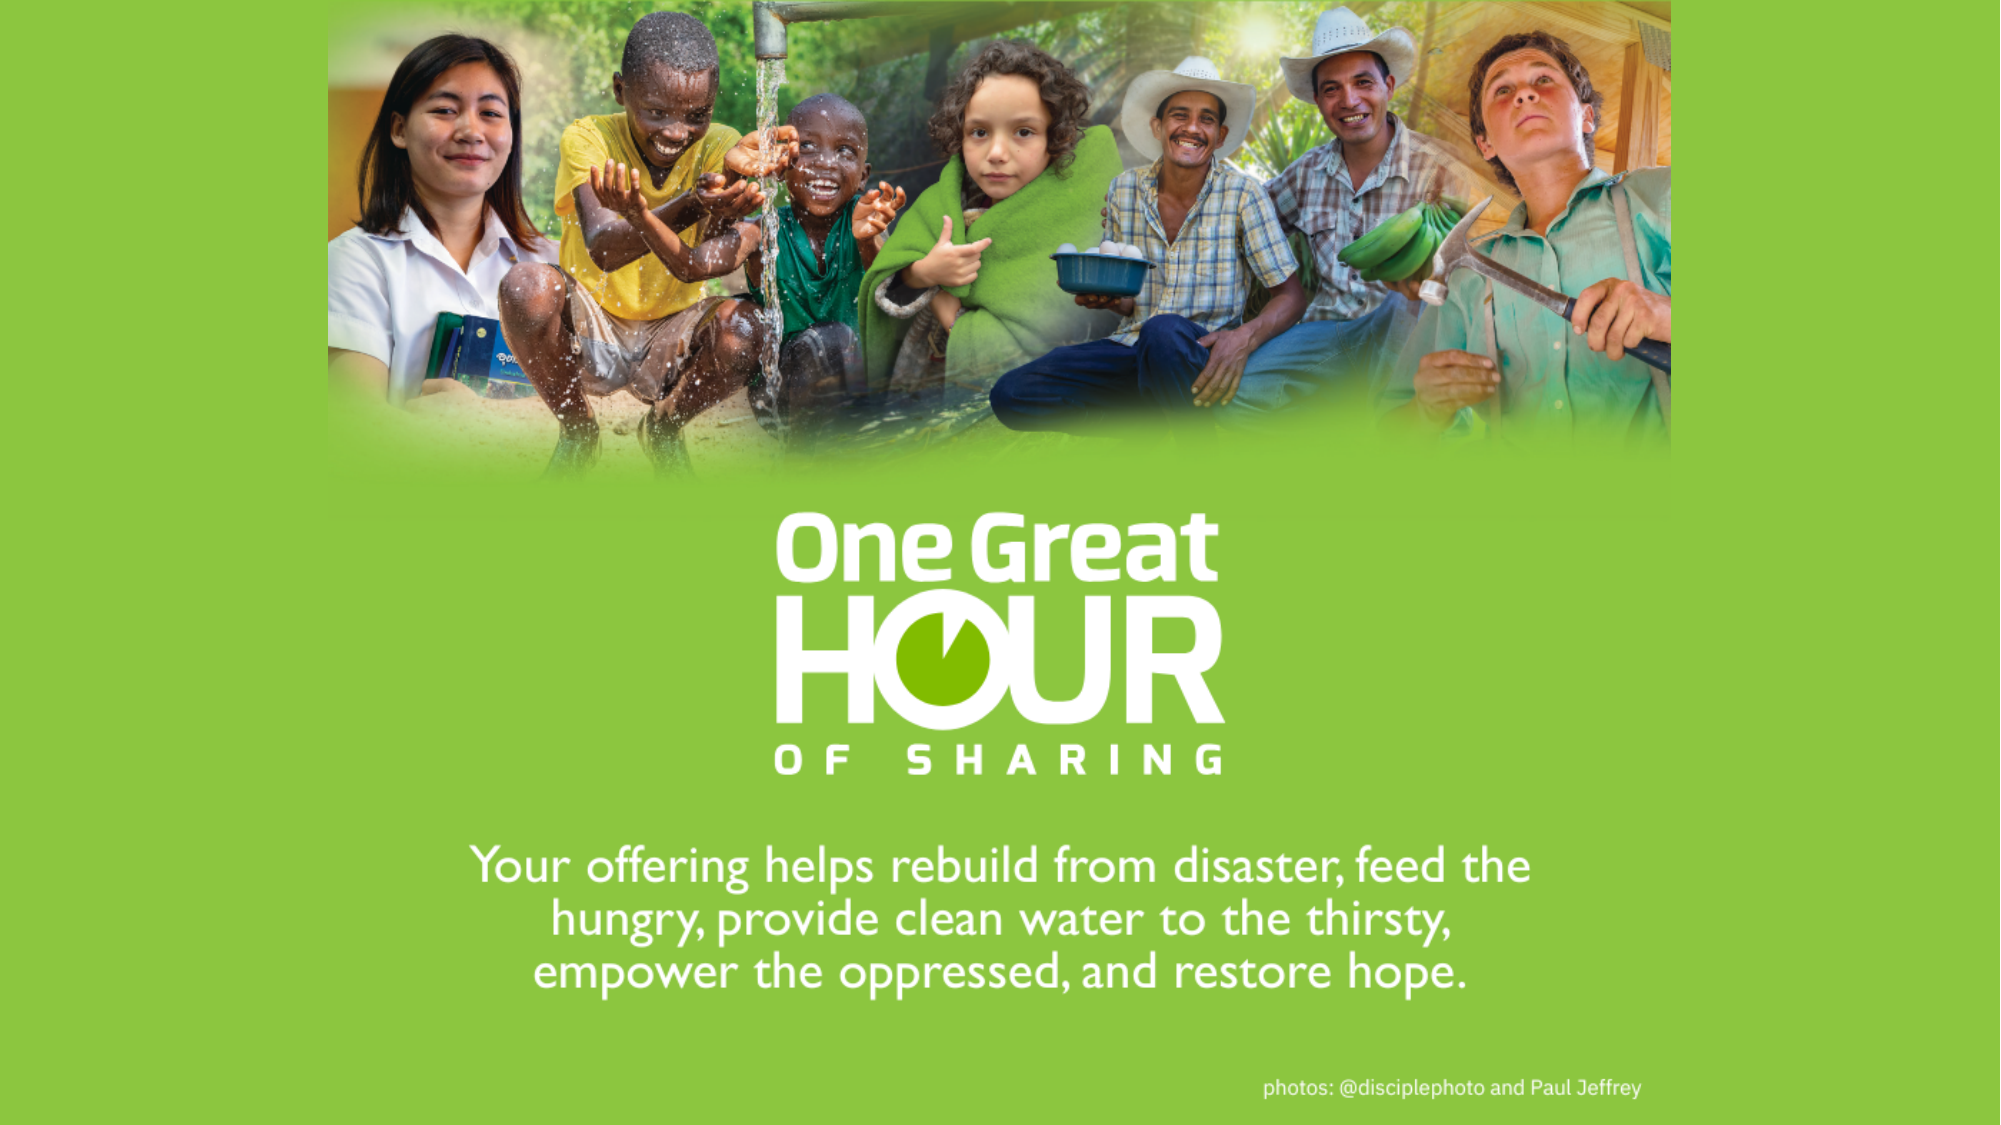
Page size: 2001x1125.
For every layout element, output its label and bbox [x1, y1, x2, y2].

picture [328, 0, 1672, 1125]
